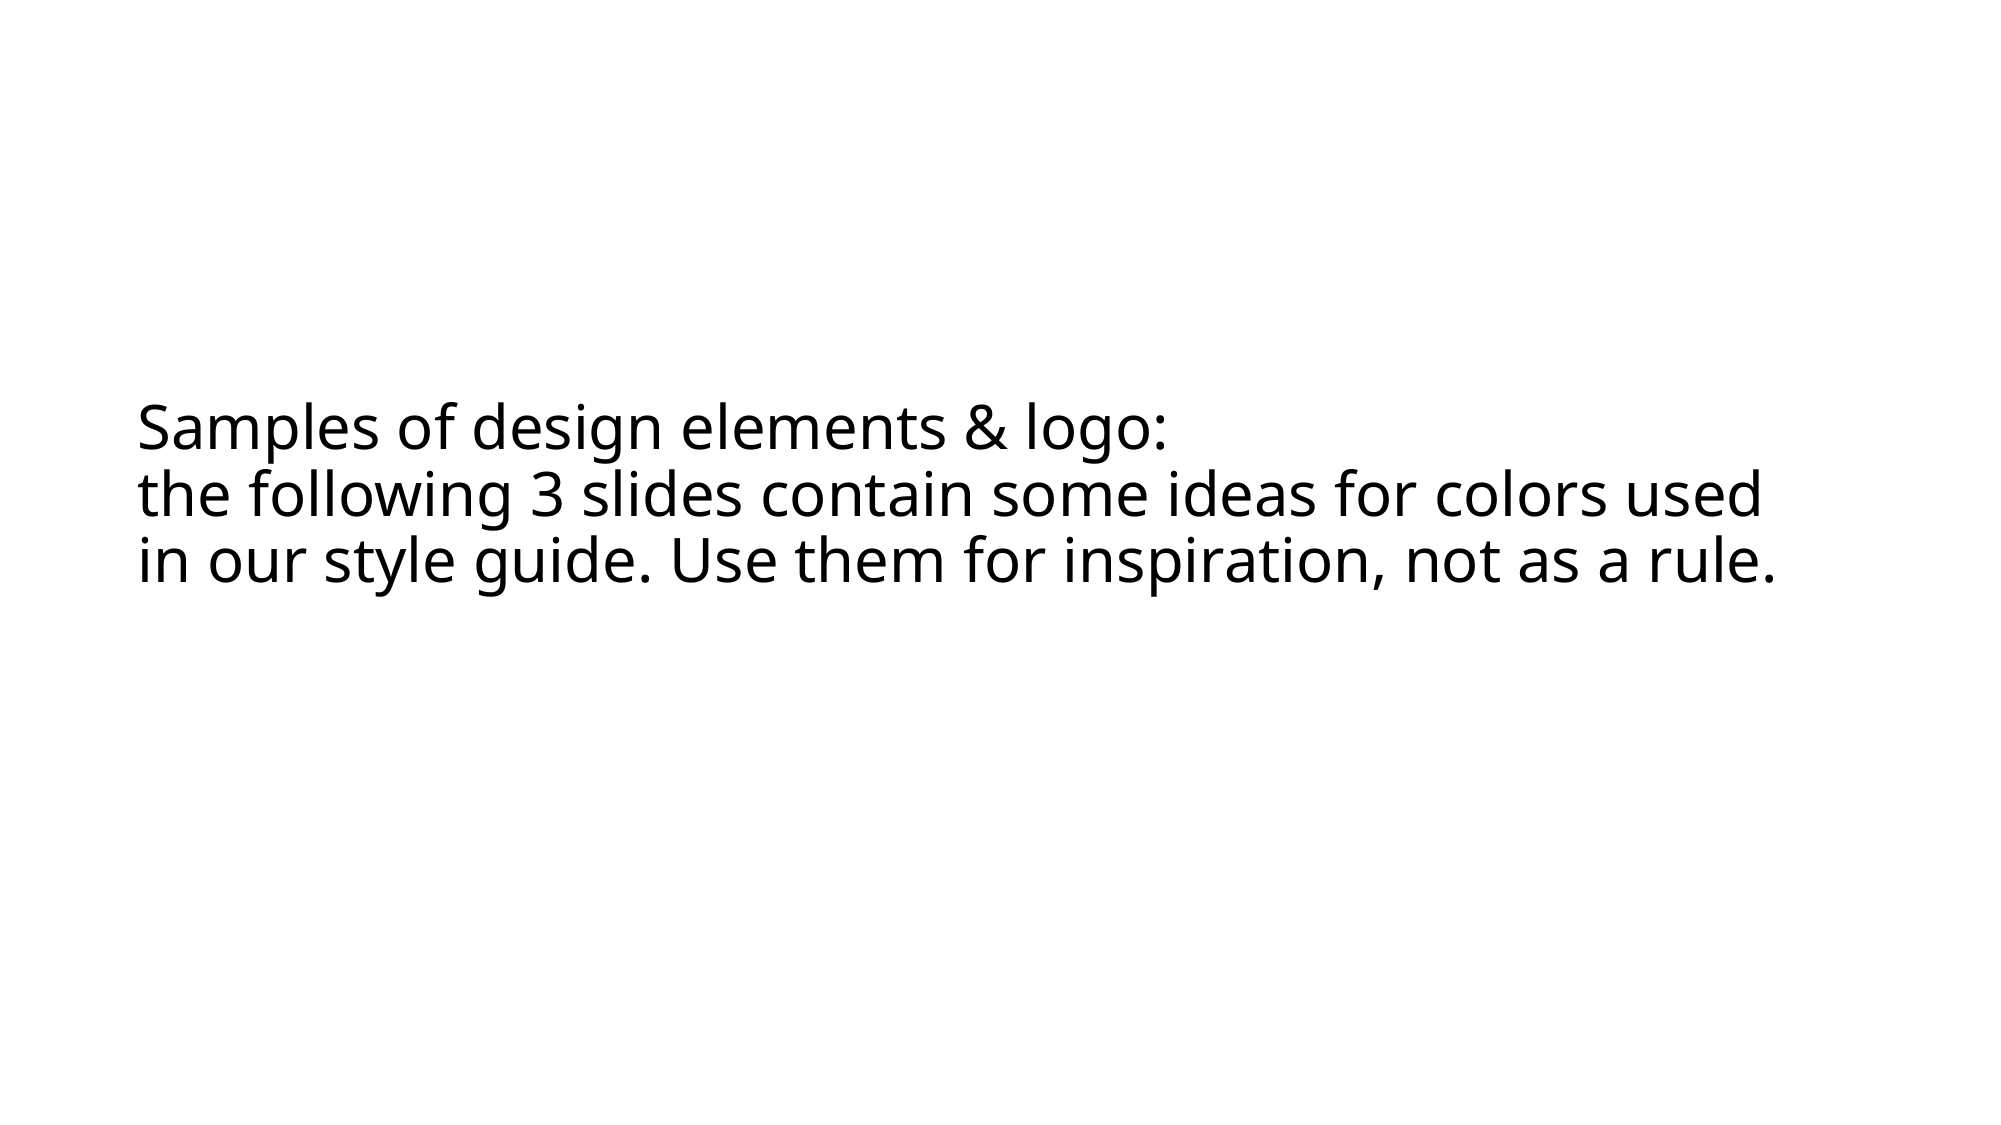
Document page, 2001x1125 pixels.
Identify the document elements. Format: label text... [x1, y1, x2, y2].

title Samples of design elements & logo: the following 3 slides contain some ideas for colors used in our style guide. Use them for inspiration, not as a rule. [122, 387, 1848, 605]
